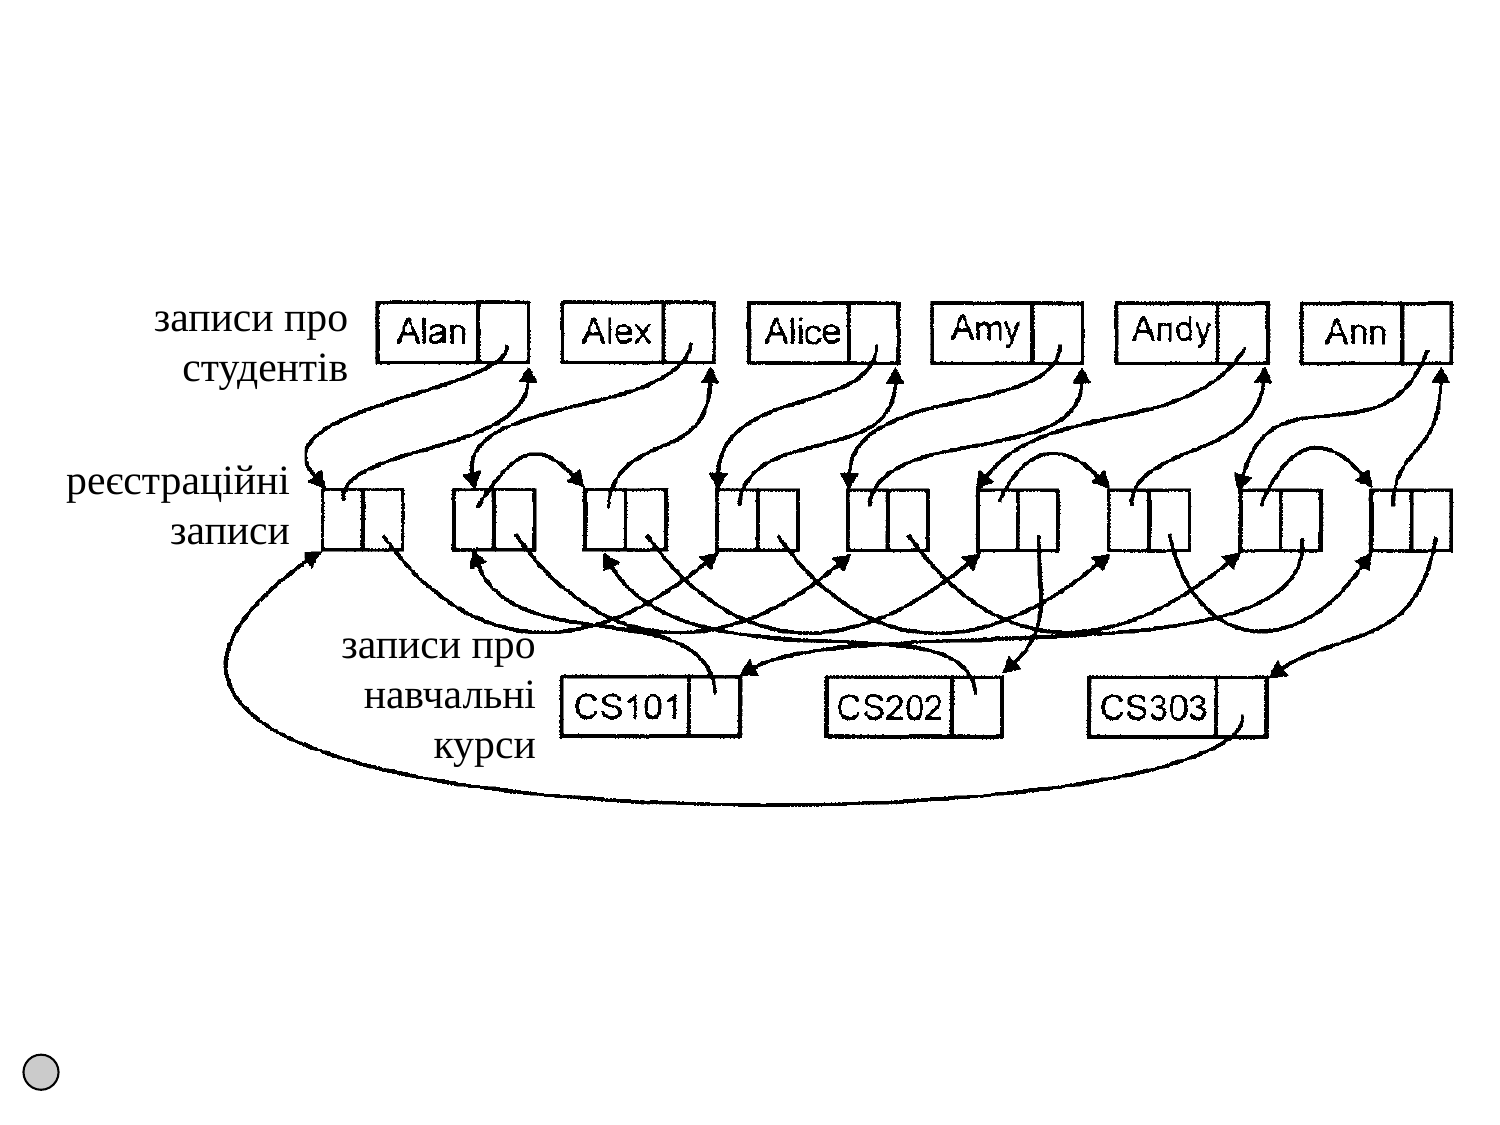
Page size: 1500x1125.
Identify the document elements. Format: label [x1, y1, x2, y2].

text_box [23, 1054, 59, 1090]
text_box [0, 281, 1467, 833]
